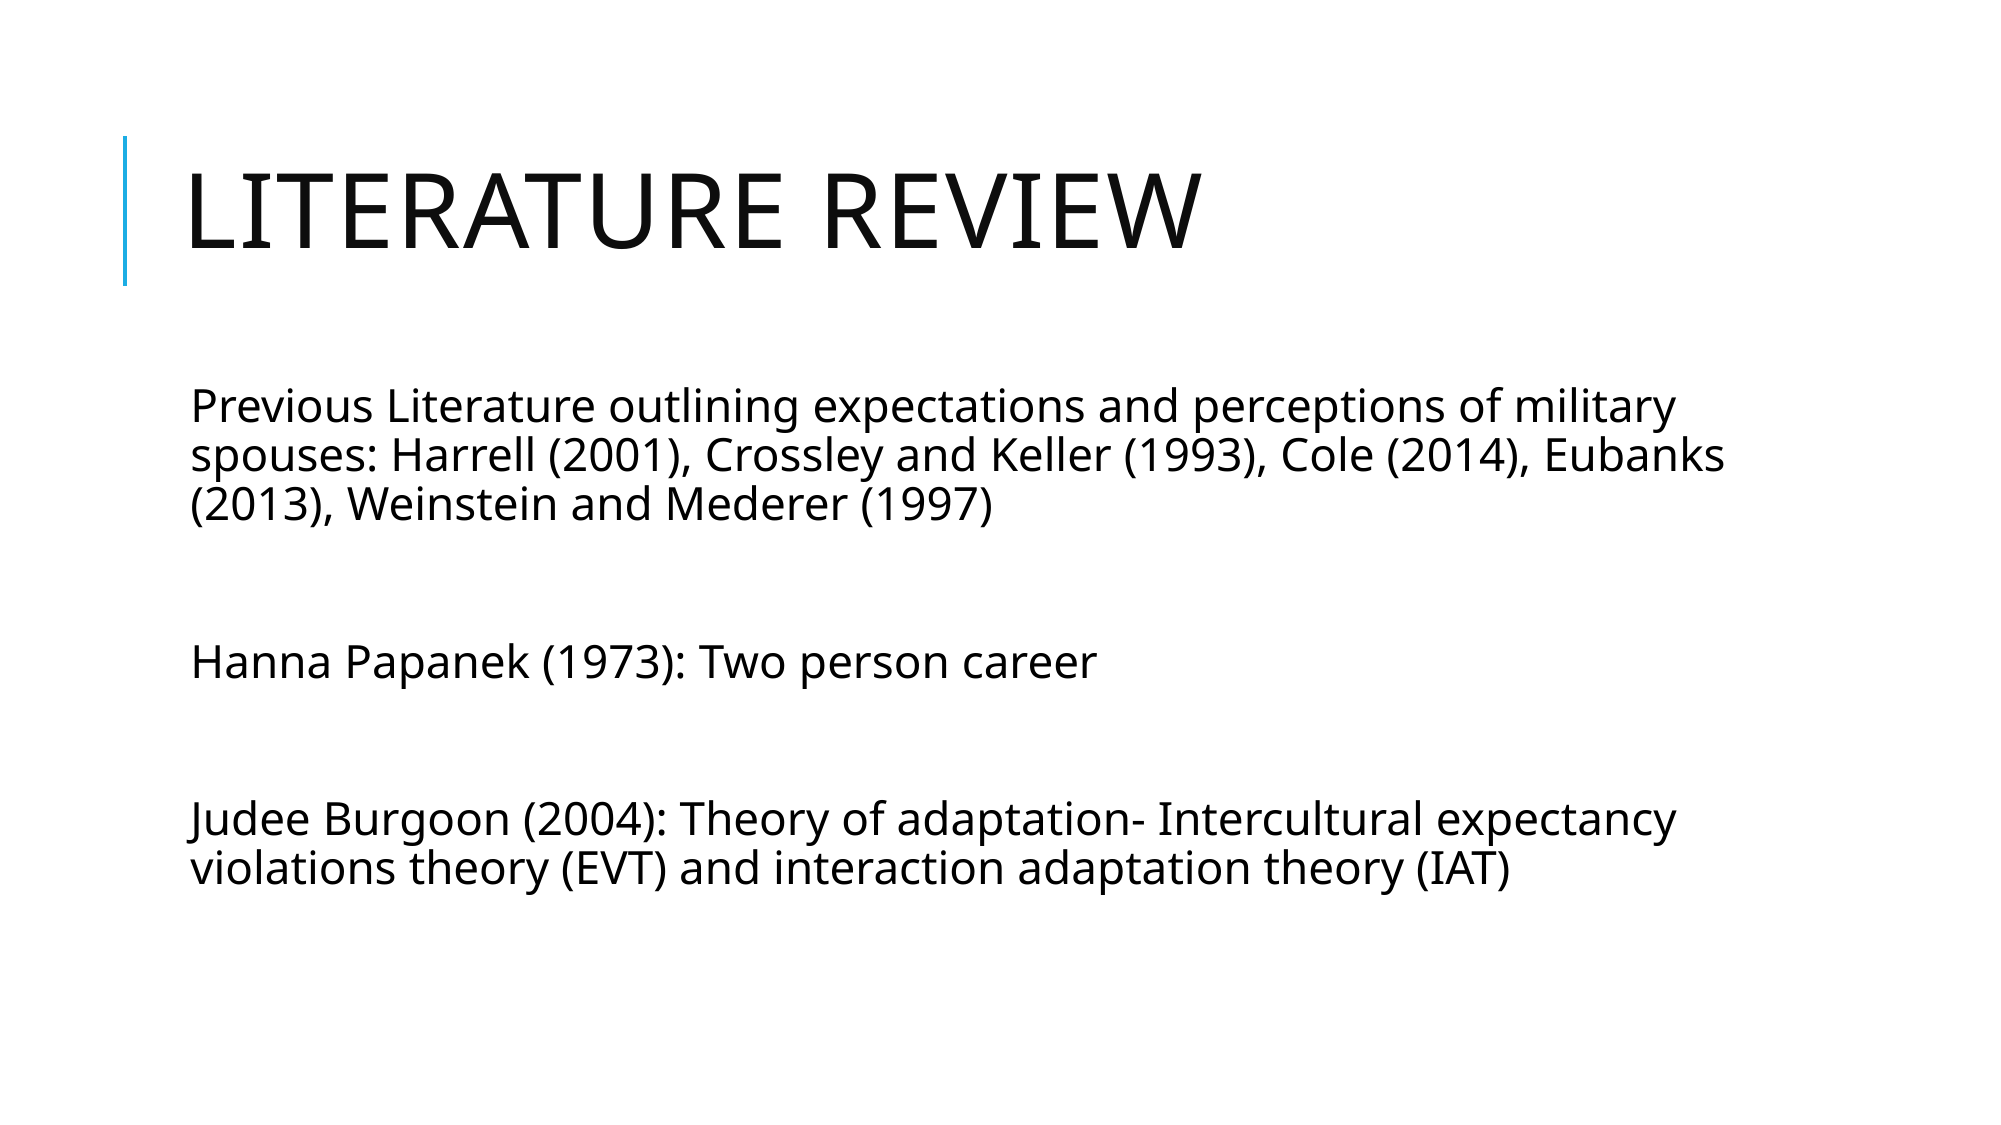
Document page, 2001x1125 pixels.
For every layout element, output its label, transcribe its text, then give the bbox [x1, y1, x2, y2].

title Literature Review [168, 96, 1763, 342]
list Previous Literature outlining expectations and perceptions of military spouses: Harrell (2001), Crossley and Keller (1993), Cole (2014), Eubanks (2013), Weinstein and Mederer (1997) Hanna Papanek (1973): Two person career Judee Burgoon (2004): Theory of adaptation- Intercultural expectancy violations theory (EVT) and interaction adaptation theory (IAT) [168, 375, 1763, 1035]
